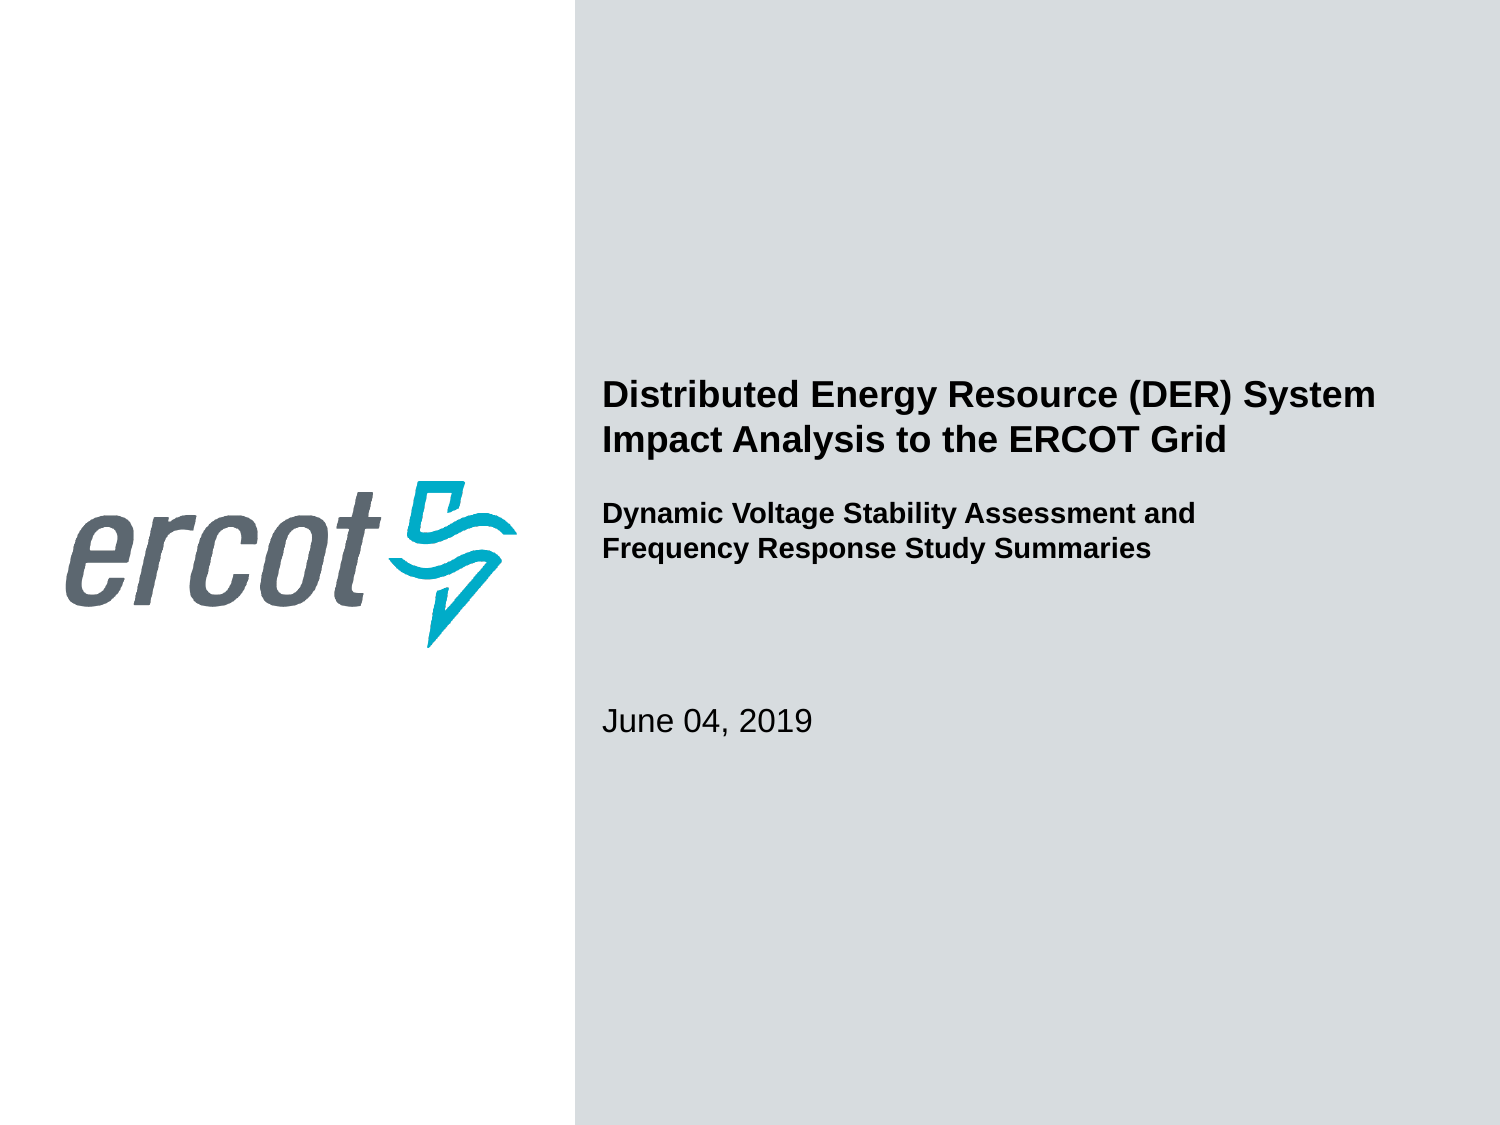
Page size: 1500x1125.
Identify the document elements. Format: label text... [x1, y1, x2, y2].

text_box Distributed Energy Resource (DER) System Impact Analysis to the ERCOT Grid Dynamic Voltage Stability Assessment and Frequency Response Study Summaries June 04, 2019 [587, 362, 1413, 787]
picture [56, 471, 525, 654]
